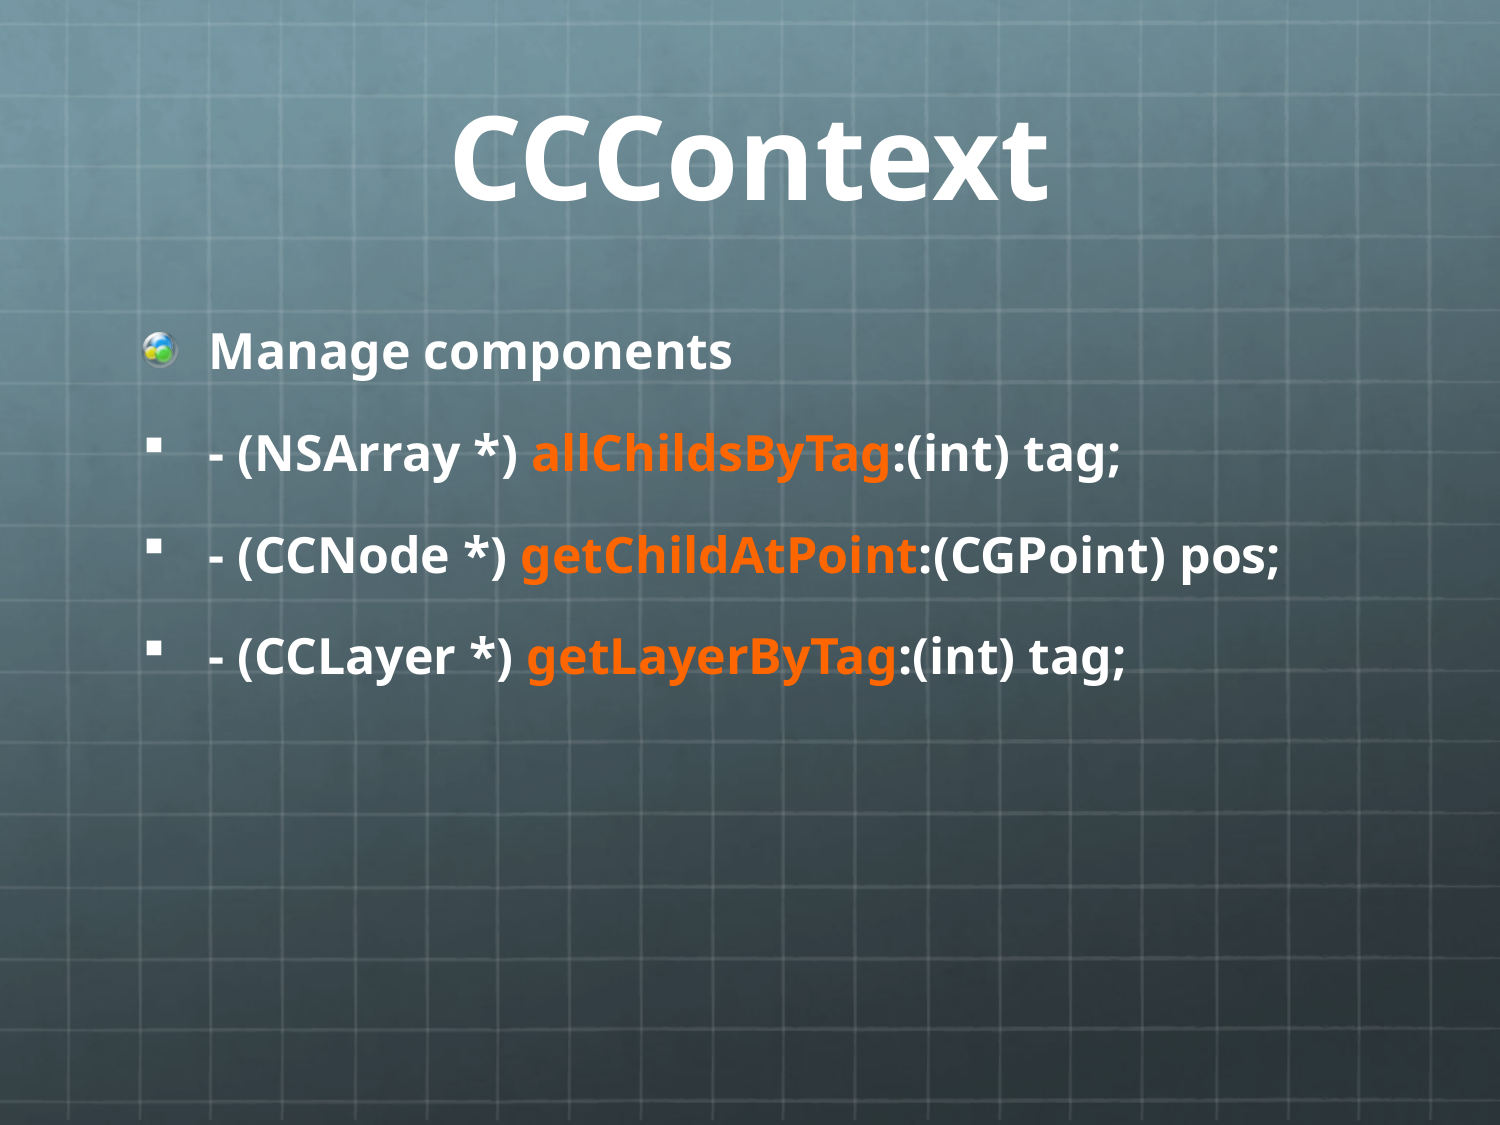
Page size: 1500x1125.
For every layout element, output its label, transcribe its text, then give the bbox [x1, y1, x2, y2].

title CCContext [127, 17, 1372, 289]
picture [0, 0, 1500, 1125]
text_box Manage components - (NSArray *) allChildsByTag:(int) tag; - (CCNode *) getChildAtPoint:(CGPoint) pos; - (CCLayer *) getLayerByTag:(int) tag; [127, 312, 1315, 1093]
